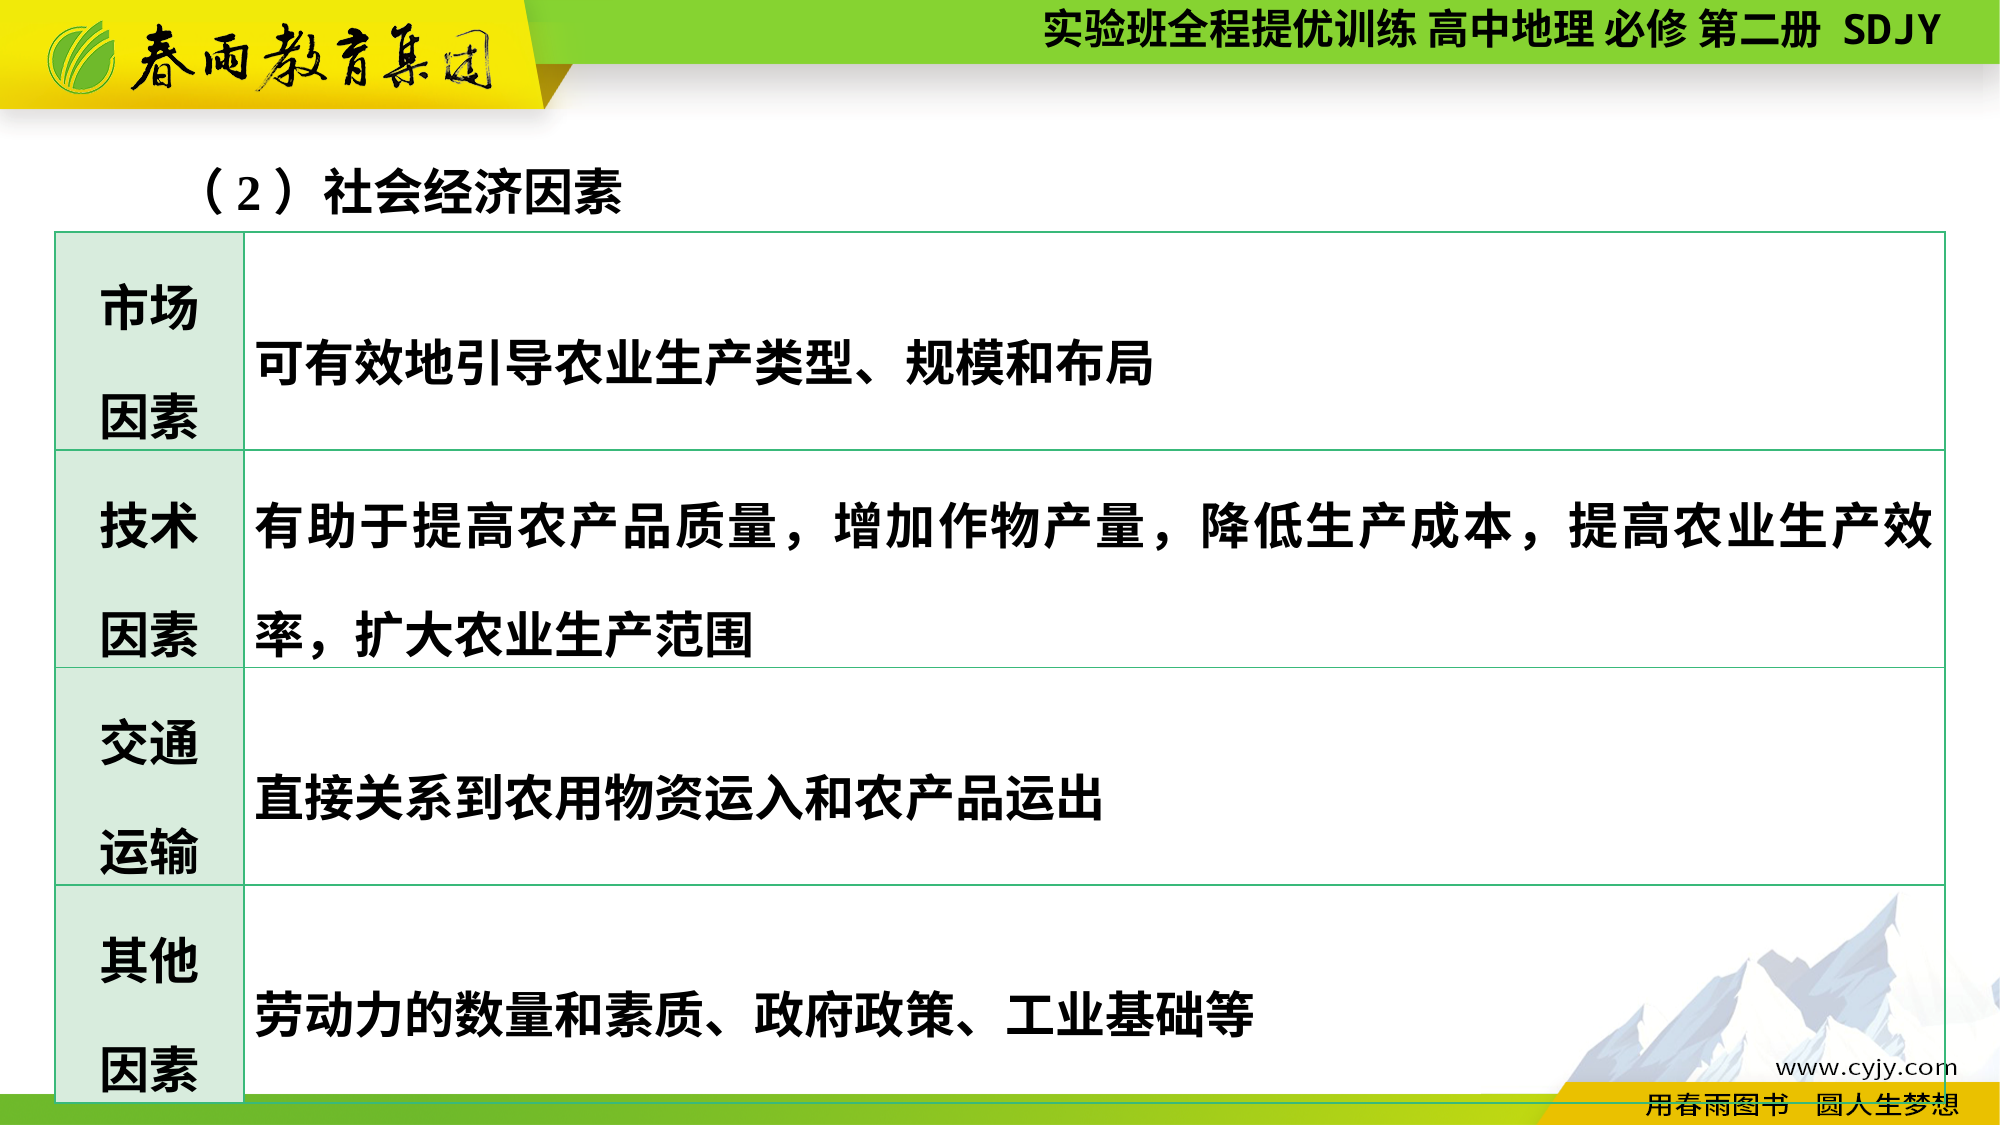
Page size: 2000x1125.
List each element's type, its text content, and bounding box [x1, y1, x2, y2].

table_cell 交通 运输 [56, 668, 243, 884]
table_cell 有助于提高农产品质量，增加作物产量，降低生产成本，提高农业生产效率，扩大农业生产范围 [245, 451, 1944, 667]
table_cell 直接关系到农用物资运入和农产品运出 [245, 668, 1944, 884]
list （2）社会经济因素 [59, 122, 1944, 217]
table_header 可有效地引导农业生产类型、规模和布局 [245, 233, 1944, 449]
table_header 市场 因素 [56, 233, 243, 449]
table_cell 劳动力的数量和素质、政府政策、工业基础等 [245, 886, 1944, 1102]
table_cell 其他 因素 [56, 886, 243, 1102]
table_cell 技术 因素 [56, 451, 243, 667]
picture [0, 0, 2000, 1125]
